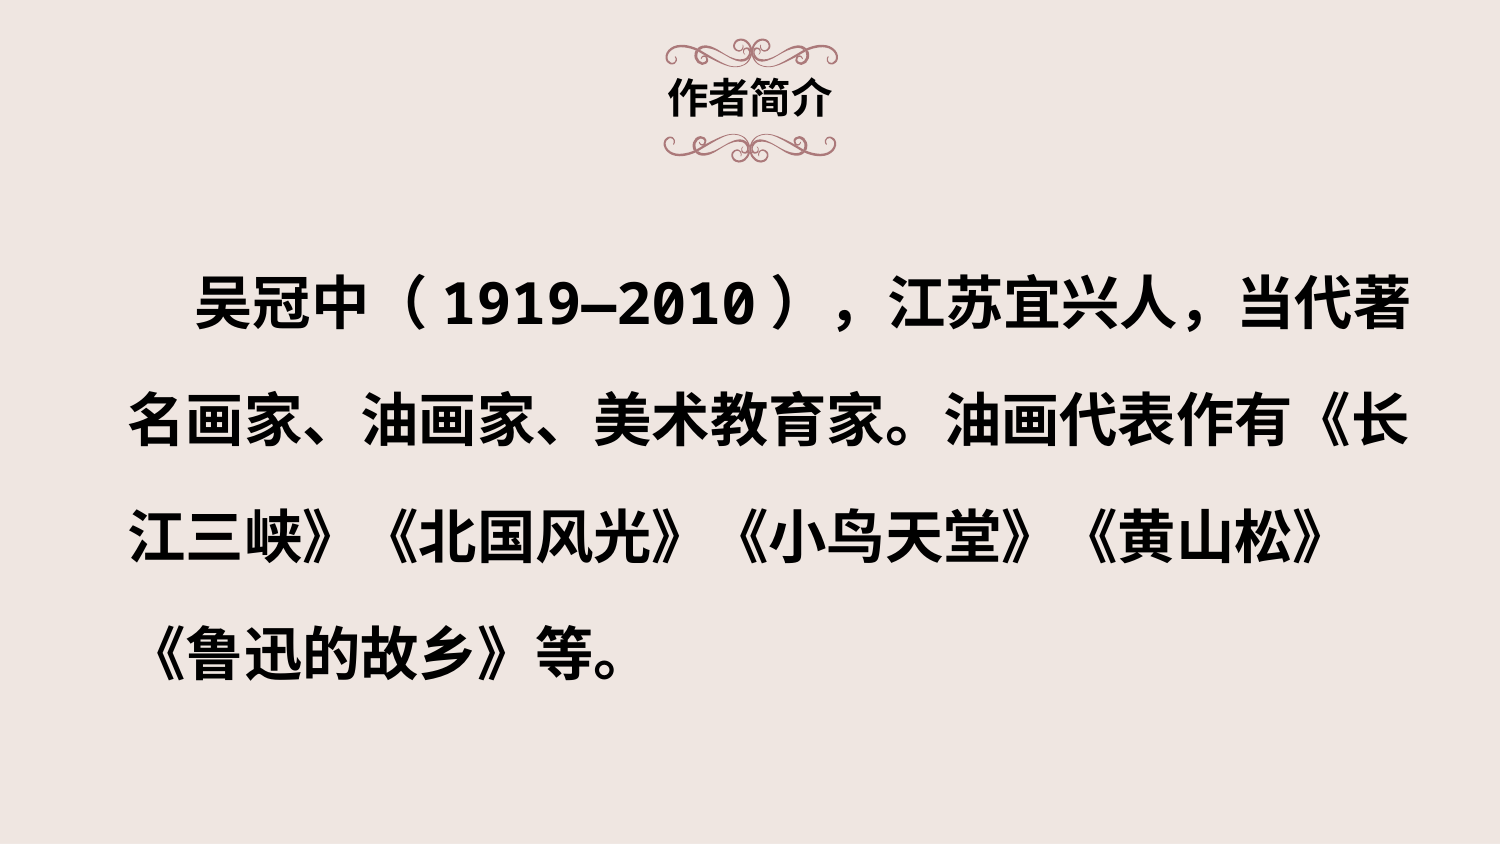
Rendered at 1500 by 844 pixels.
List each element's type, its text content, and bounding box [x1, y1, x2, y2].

title 作者简介 [352, 70, 1148, 131]
text_box 吴冠中（1919—2010），江苏宜兴人，当代著名画家、油画家、美术教育家。油画代表作有《长江三峡》《北国风光》《小鸟天堂》《黄山松》《鲁迅的故乡》等。 [112, 212, 1437, 728]
